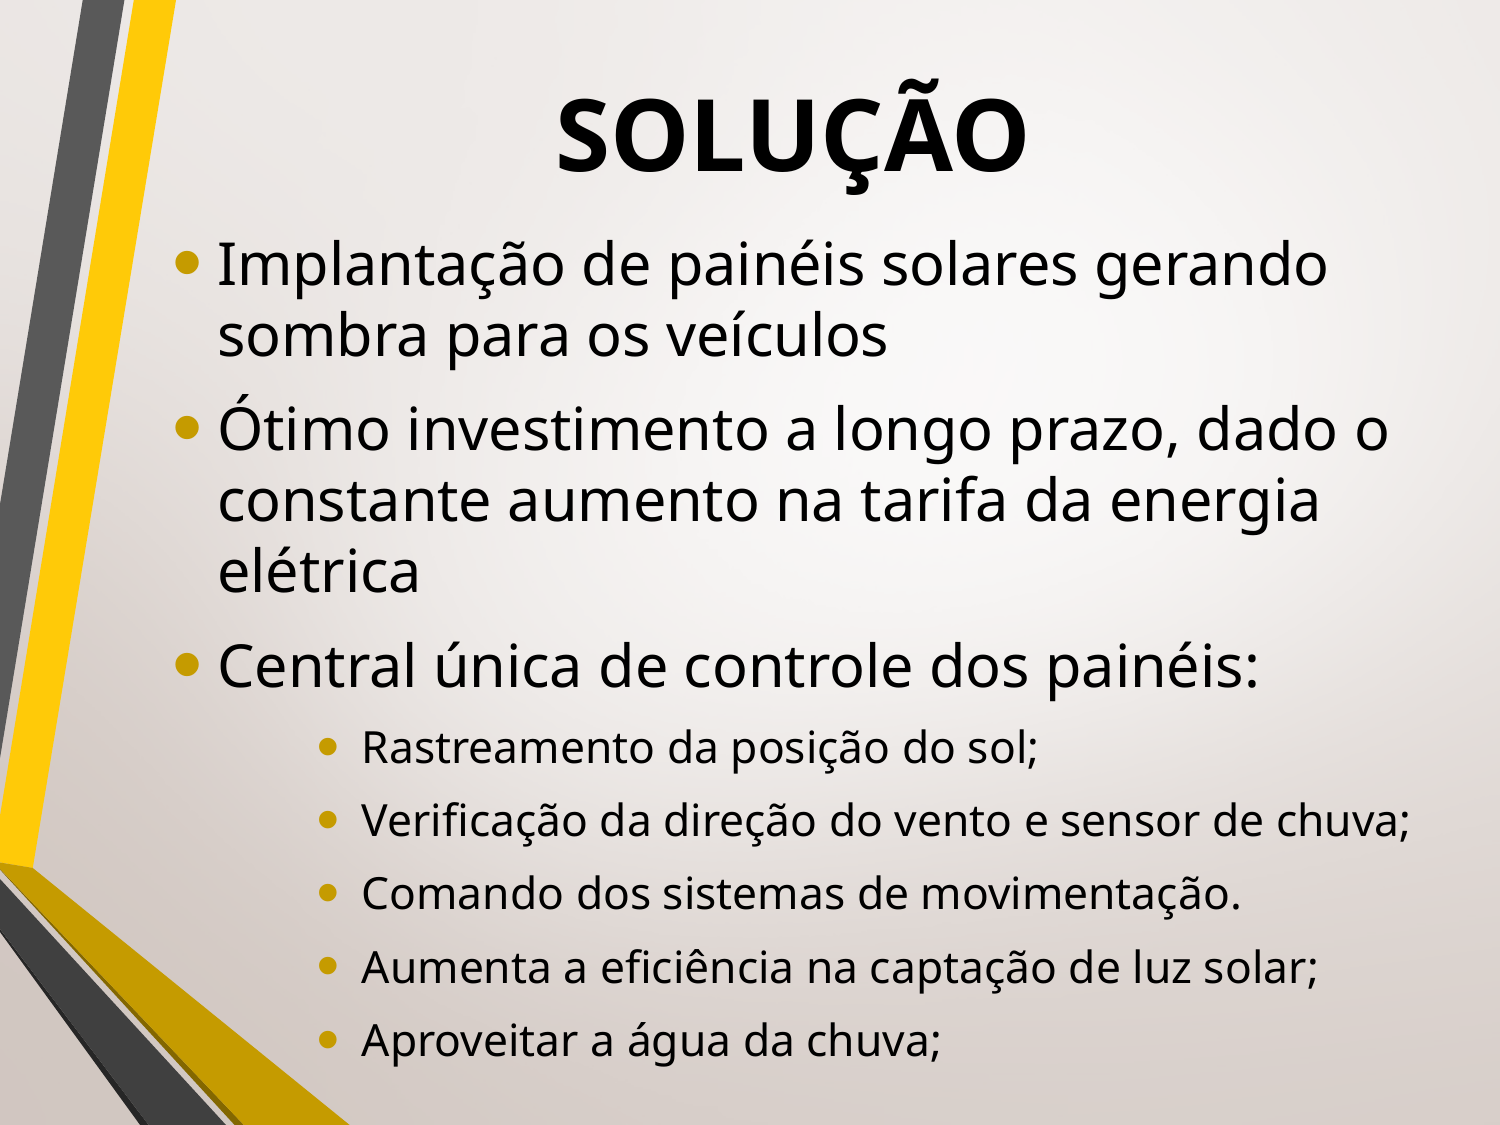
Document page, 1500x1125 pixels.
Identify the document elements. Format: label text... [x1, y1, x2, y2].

title SOLUÇÃO [161, 56, 1425, 206]
list Implantação de painéis solares gerando sombra para os veículos Ótimo investimento a longo prazo, dado o constante aumento na tarifa da energia elétrica Central única de controle dos painéis: Rastreamento da posição do sol; Verificação da direção do vento e sensor de chuva; Comando dos sistemas de movimentação. Aumenta a eficiência na captação de luz solar; Aproveitar a água da chuva; [157, 217, 1481, 1075]
